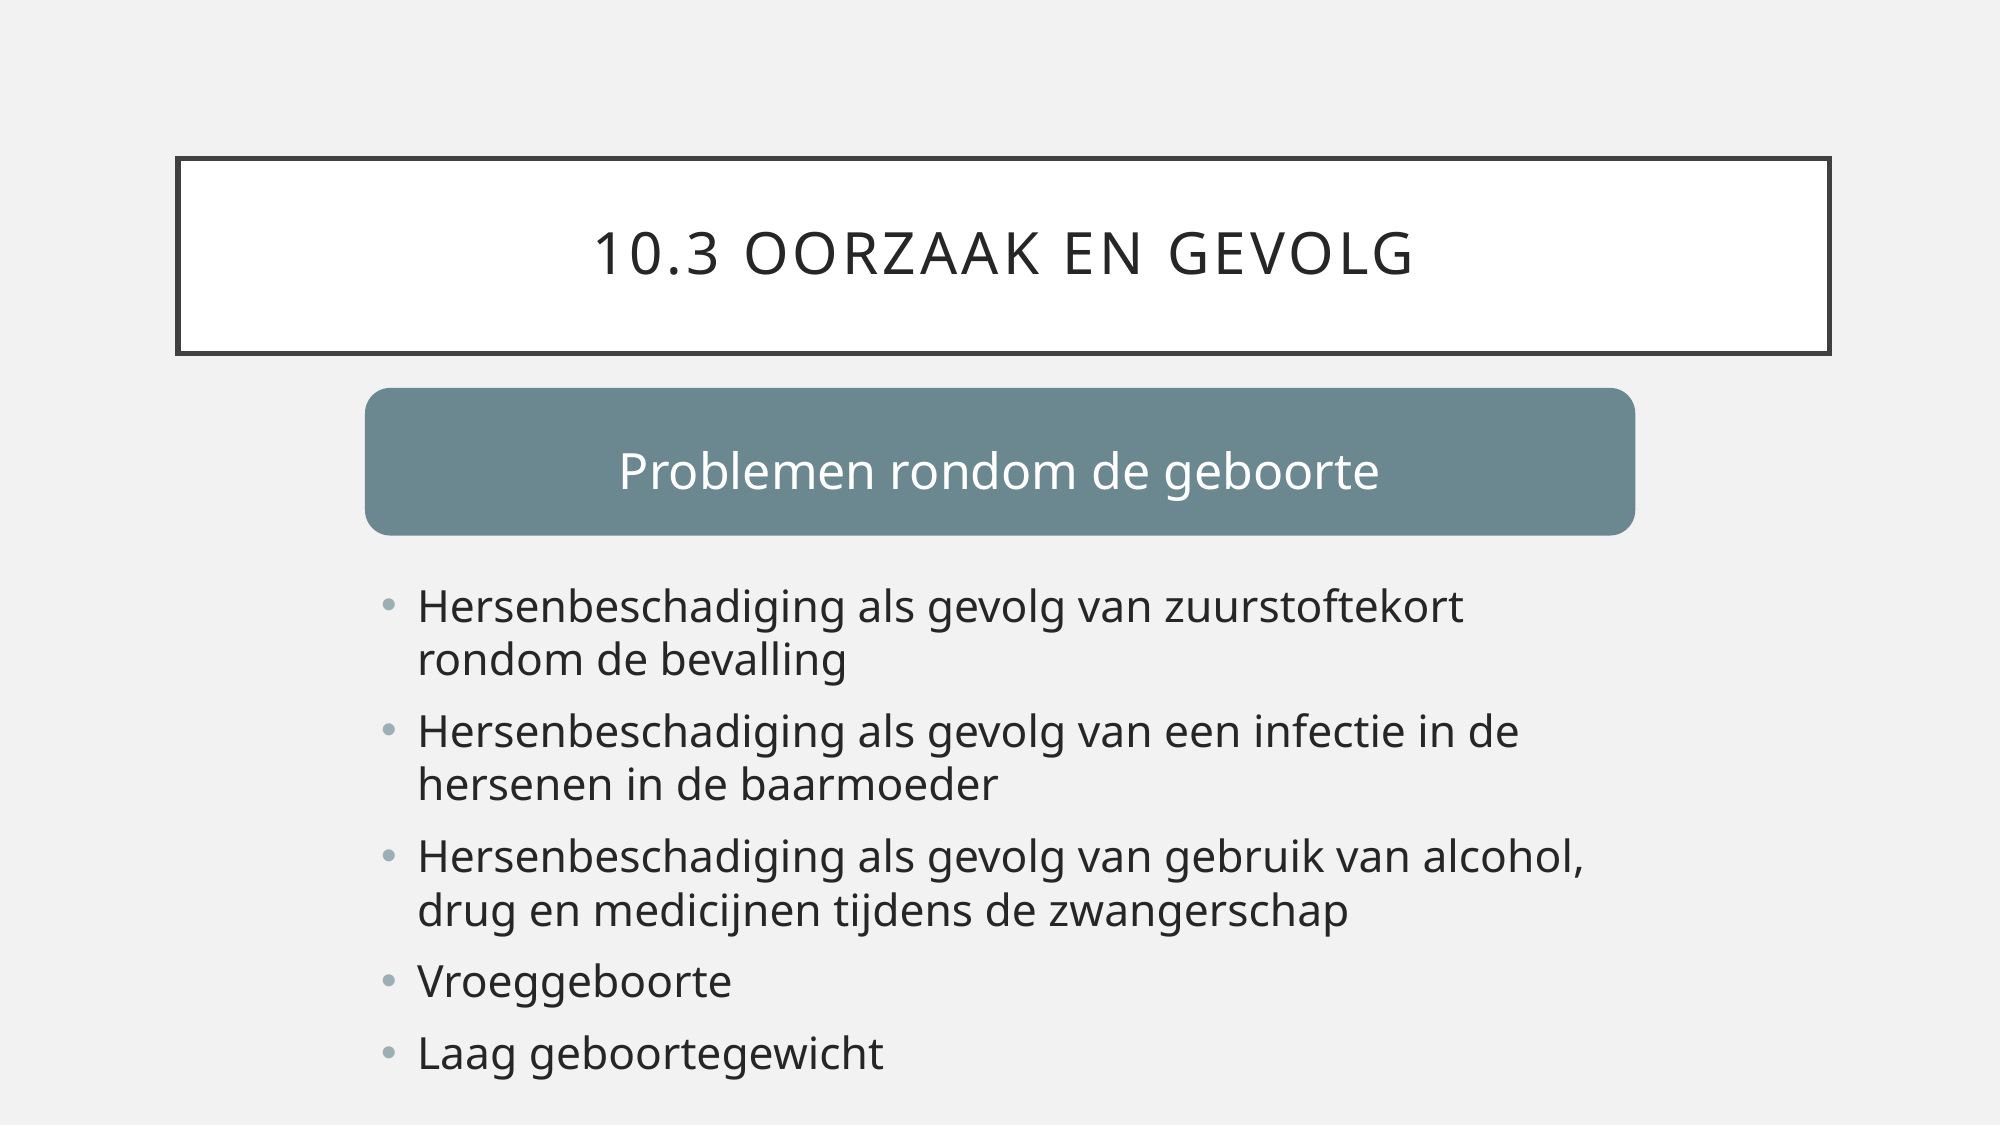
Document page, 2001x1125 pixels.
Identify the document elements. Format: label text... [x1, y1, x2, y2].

list Hersenbeschadiging als gevolg van zuurstoftekort rondom de bevalling Hersenbeschadiging als gevolg van een infectie in de hersenen in de baarmoeder Hersenbeschadiging als gevolg van gebruik van alcohol, drug en medicijnen tijdens de zwangerschap Vroeggeboorte Laag geboortegewicht [366, 570, 1635, 1091]
text_box Problemen rondom de geboorte [364, 387, 1636, 536]
title 10.3 oorzaak en gevolg [175, 156, 1832, 356]
